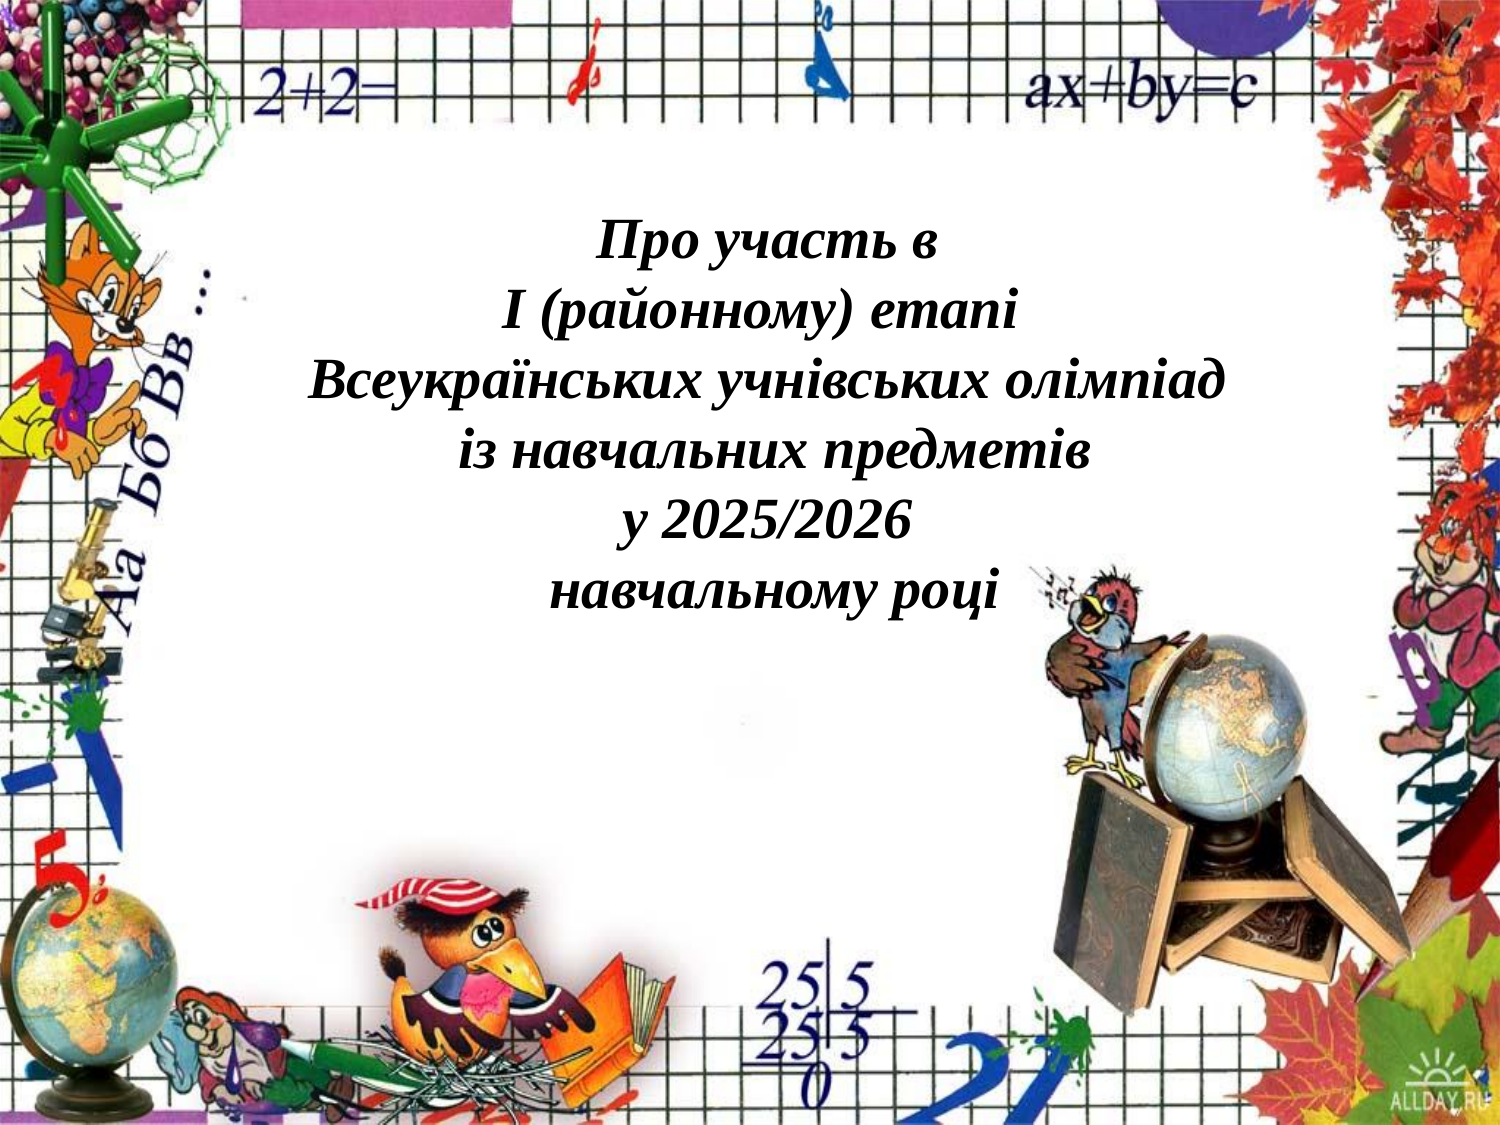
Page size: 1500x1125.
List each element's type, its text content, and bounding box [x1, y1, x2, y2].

picture [0, 0, 1500, 1125]
title Про участь в І (районному) етапі Всеукраїнських учнівських олімпіад із навчальних предметів у 2025/2026 навчальному році [34, 0, 1500, 868]
